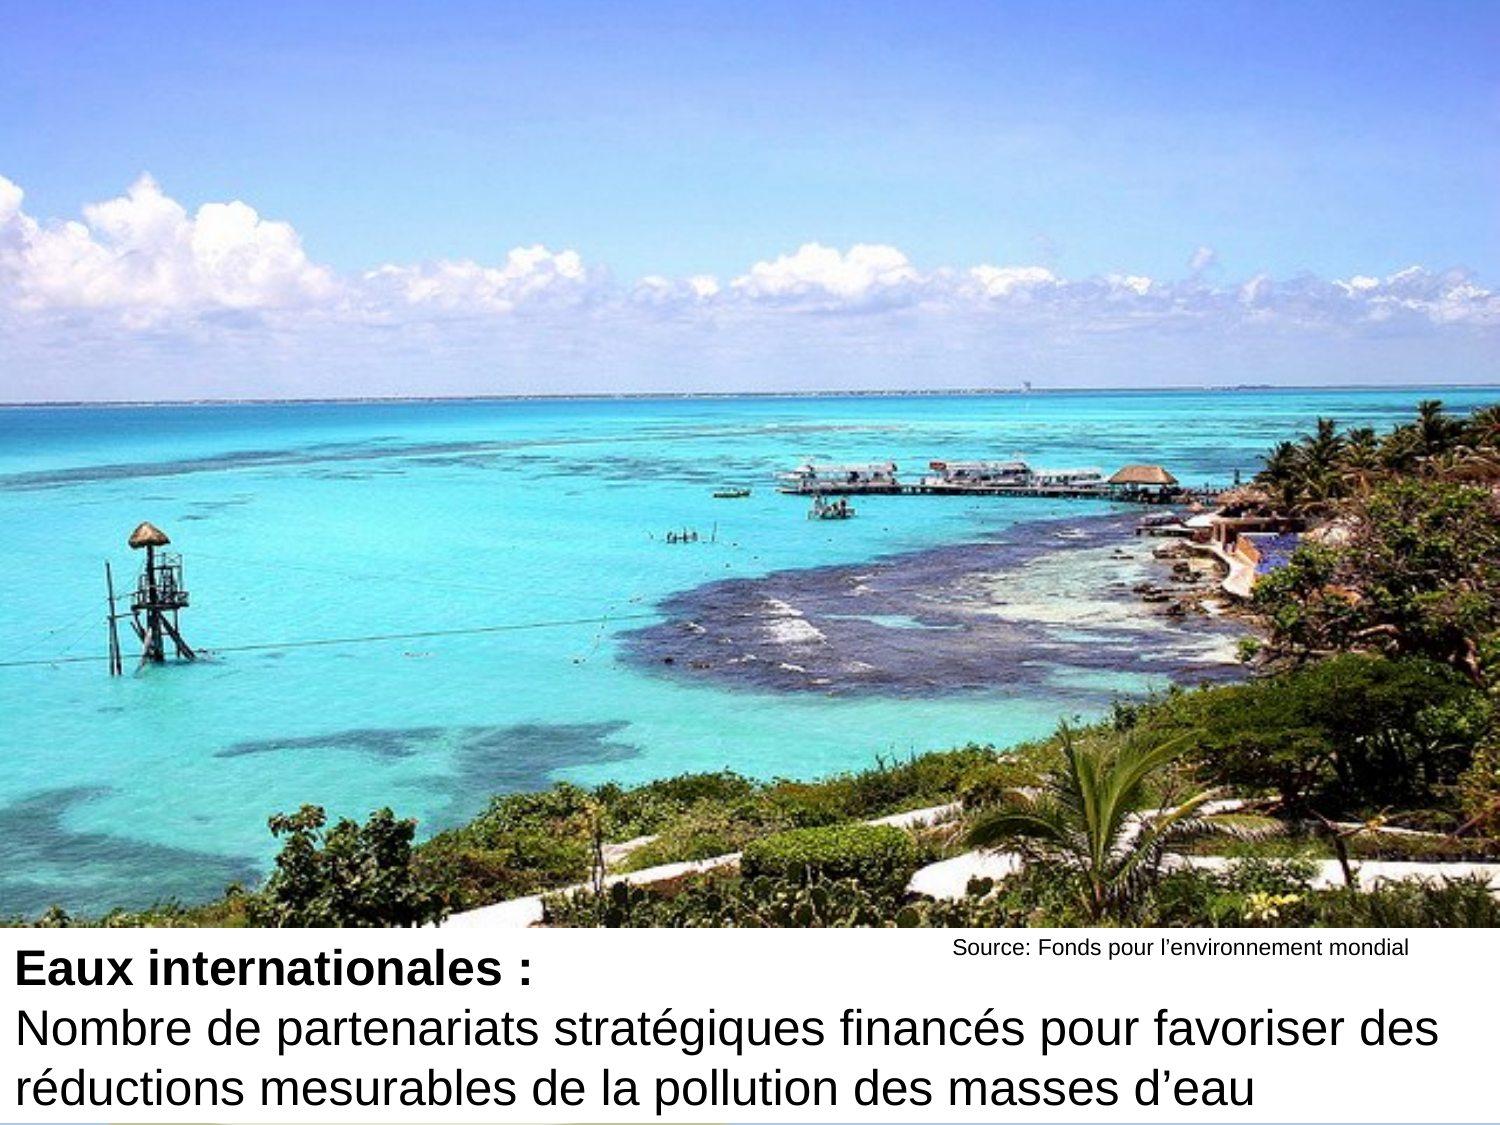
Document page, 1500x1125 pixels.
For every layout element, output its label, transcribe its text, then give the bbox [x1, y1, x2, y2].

text_box Eaux internationales : Nombre de partenariats stratégiques financés pour favoriser des réductions mesurables de la pollution des masses d’eau [0, 935, 1500, 1123]
text_box Source: Fonds pour l’environnement mondial [937, 937, 1488, 968]
picture [0, 0, 1500, 929]
